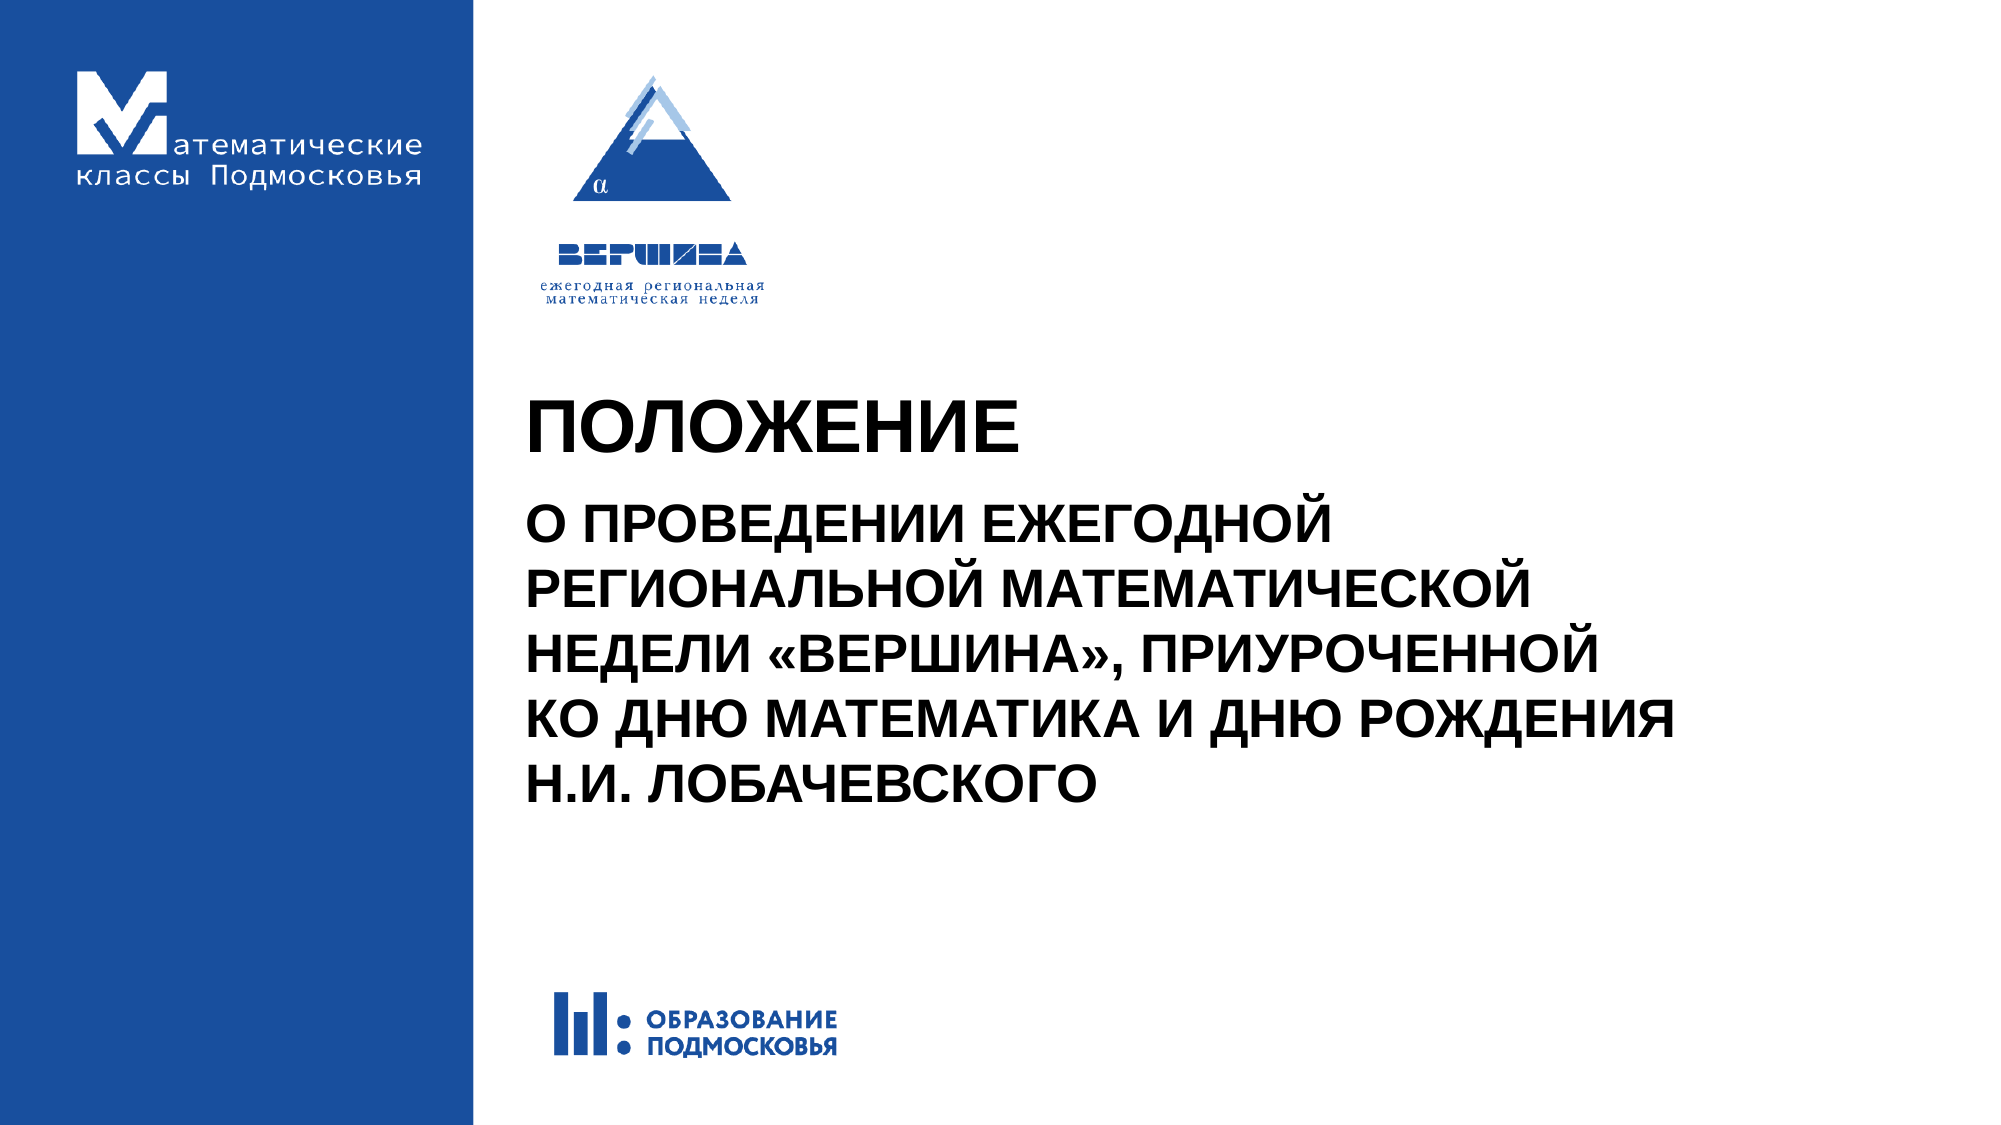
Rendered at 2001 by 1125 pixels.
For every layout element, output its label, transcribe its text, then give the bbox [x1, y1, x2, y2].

picture [0, 0, 2001, 1125]
title О ПРОВЕДЕНИИ ЕЖЕГОДНОЙ РЕГИОНАЛЬНОЙ МАТЕМАТИЧЕСКОЙ НЕДЕЛИ «ВЕРШИНА», ПРИУРОЧЕННОЙ КО ДНЮ МАТЕМАТИКА И ДНЮ РОЖДЕНИЯ Н.И. ЛОБАЧЕВСКОГО [510, 480, 1773, 699]
text_box ПОЛОЖЕНИЕ [510, 380, 1248, 468]
